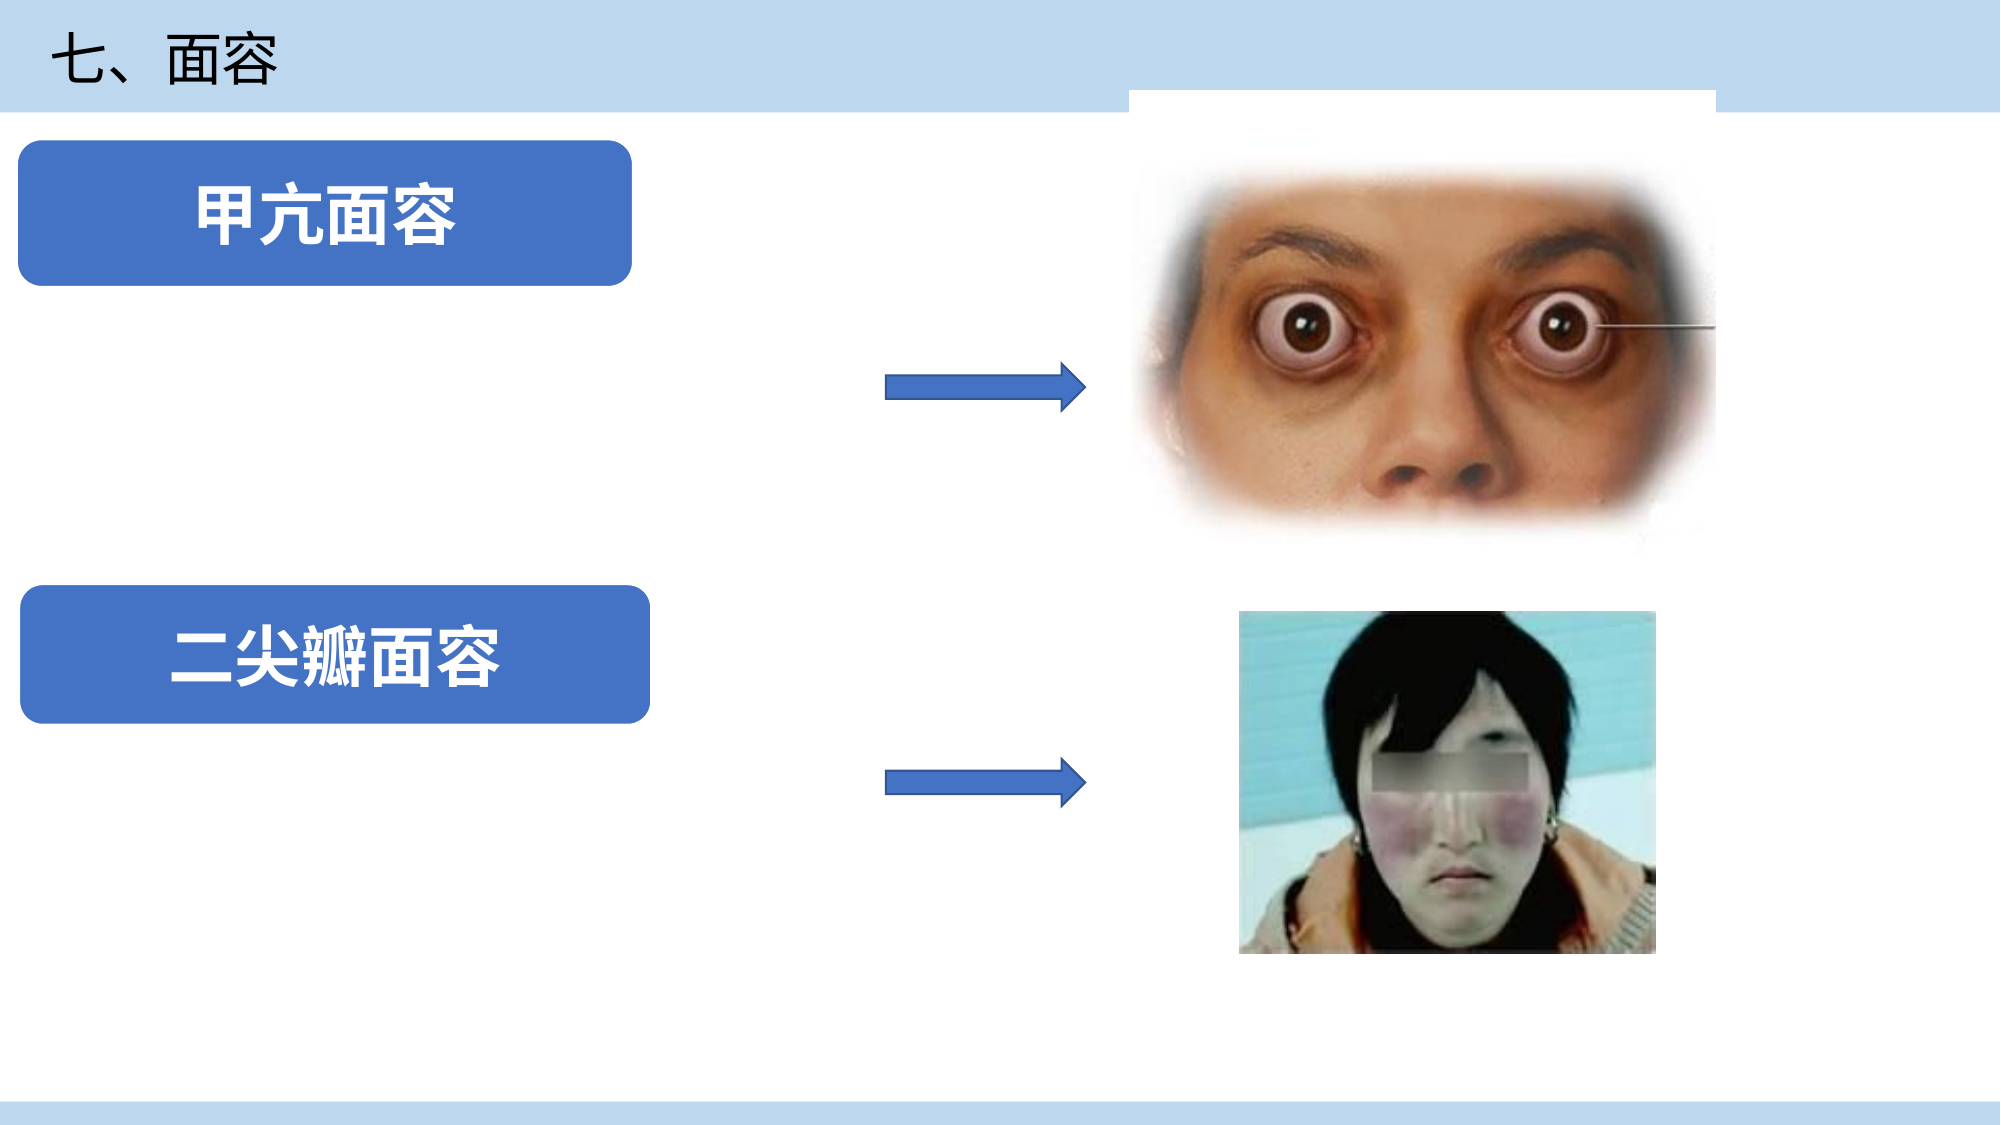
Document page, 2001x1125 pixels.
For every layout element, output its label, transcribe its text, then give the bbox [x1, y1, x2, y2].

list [125, 140, 1871, 921]
picture [1129, 90, 1716, 563]
picture [1239, 611, 1656, 954]
text_box 七、面容 [37, 15, 508, 98]
